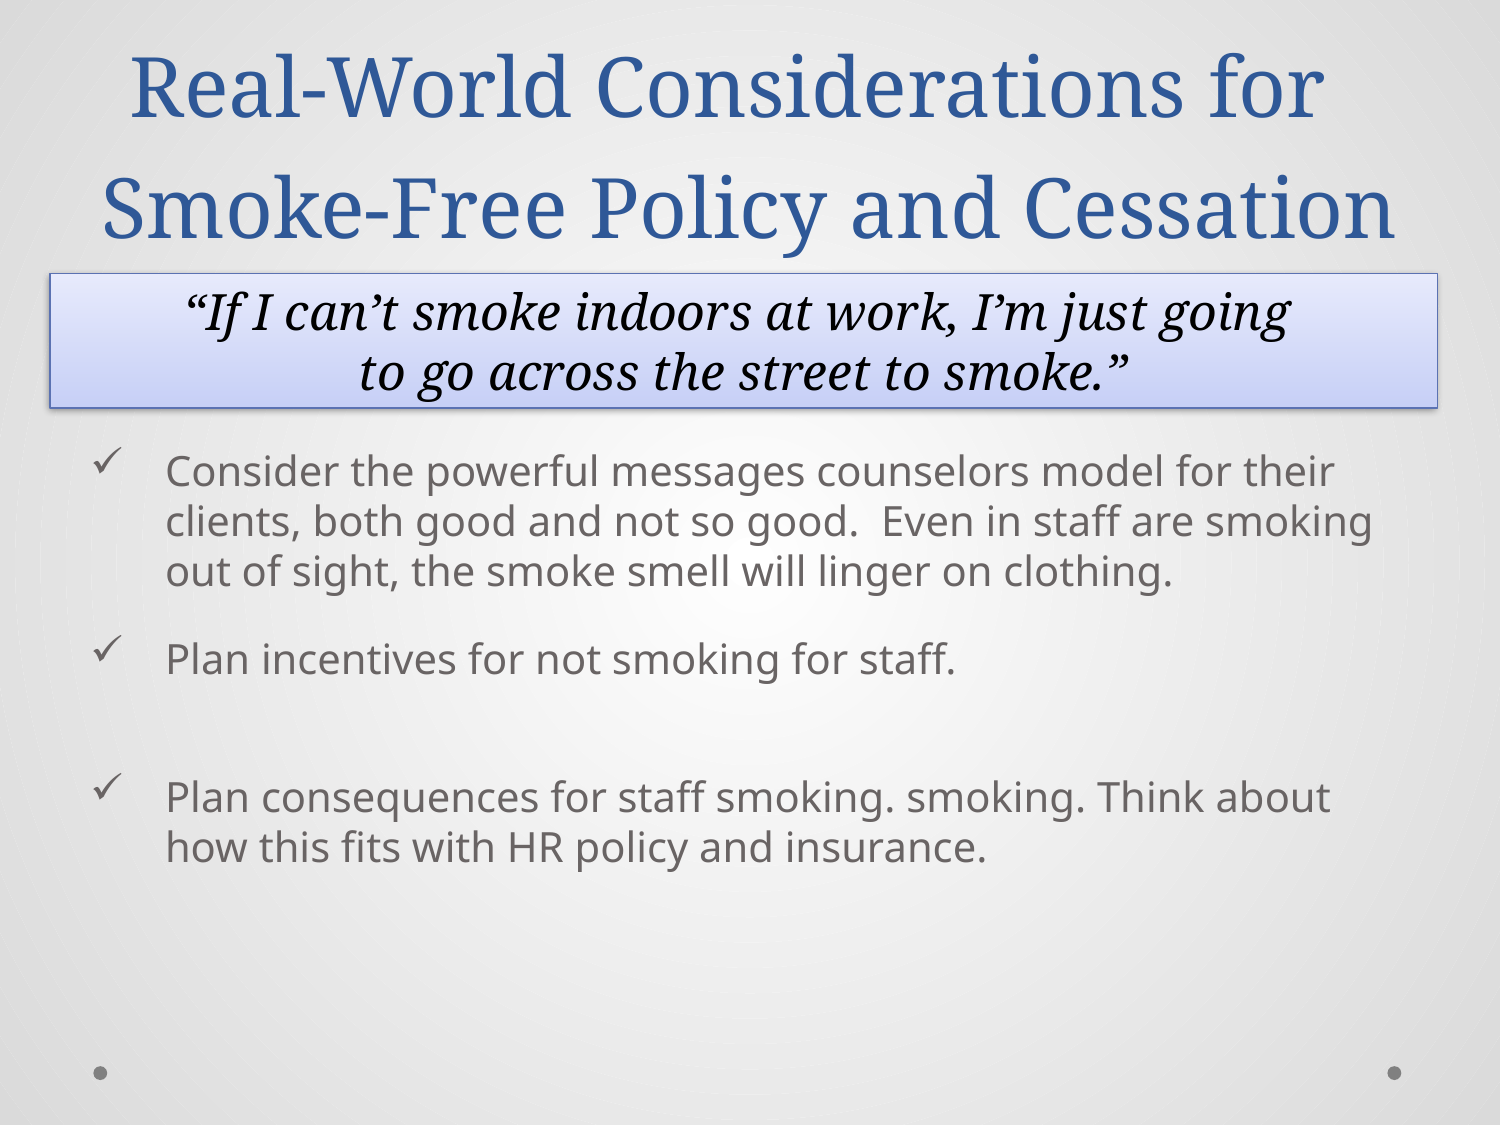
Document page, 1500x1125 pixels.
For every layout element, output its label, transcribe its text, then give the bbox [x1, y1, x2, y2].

list Consider the powerful messages counselors model for their clients, both good and not so good. Even in staff are smoking out of sight, the smoke smell will linger on clothing. Plan incentives for not smoking for staff. Plan consequences for staff smoking. smoking. Think about how this fits with HR policy and insurance. [75, 416, 1425, 950]
text_box “If I can’t smoke indoors at work, I’m just going to go across the street to smoke.” [49, 273, 1438, 409]
title Real-World Considerations for Smoke-Free Policy and Cessation [75, 0, 1425, 263]
